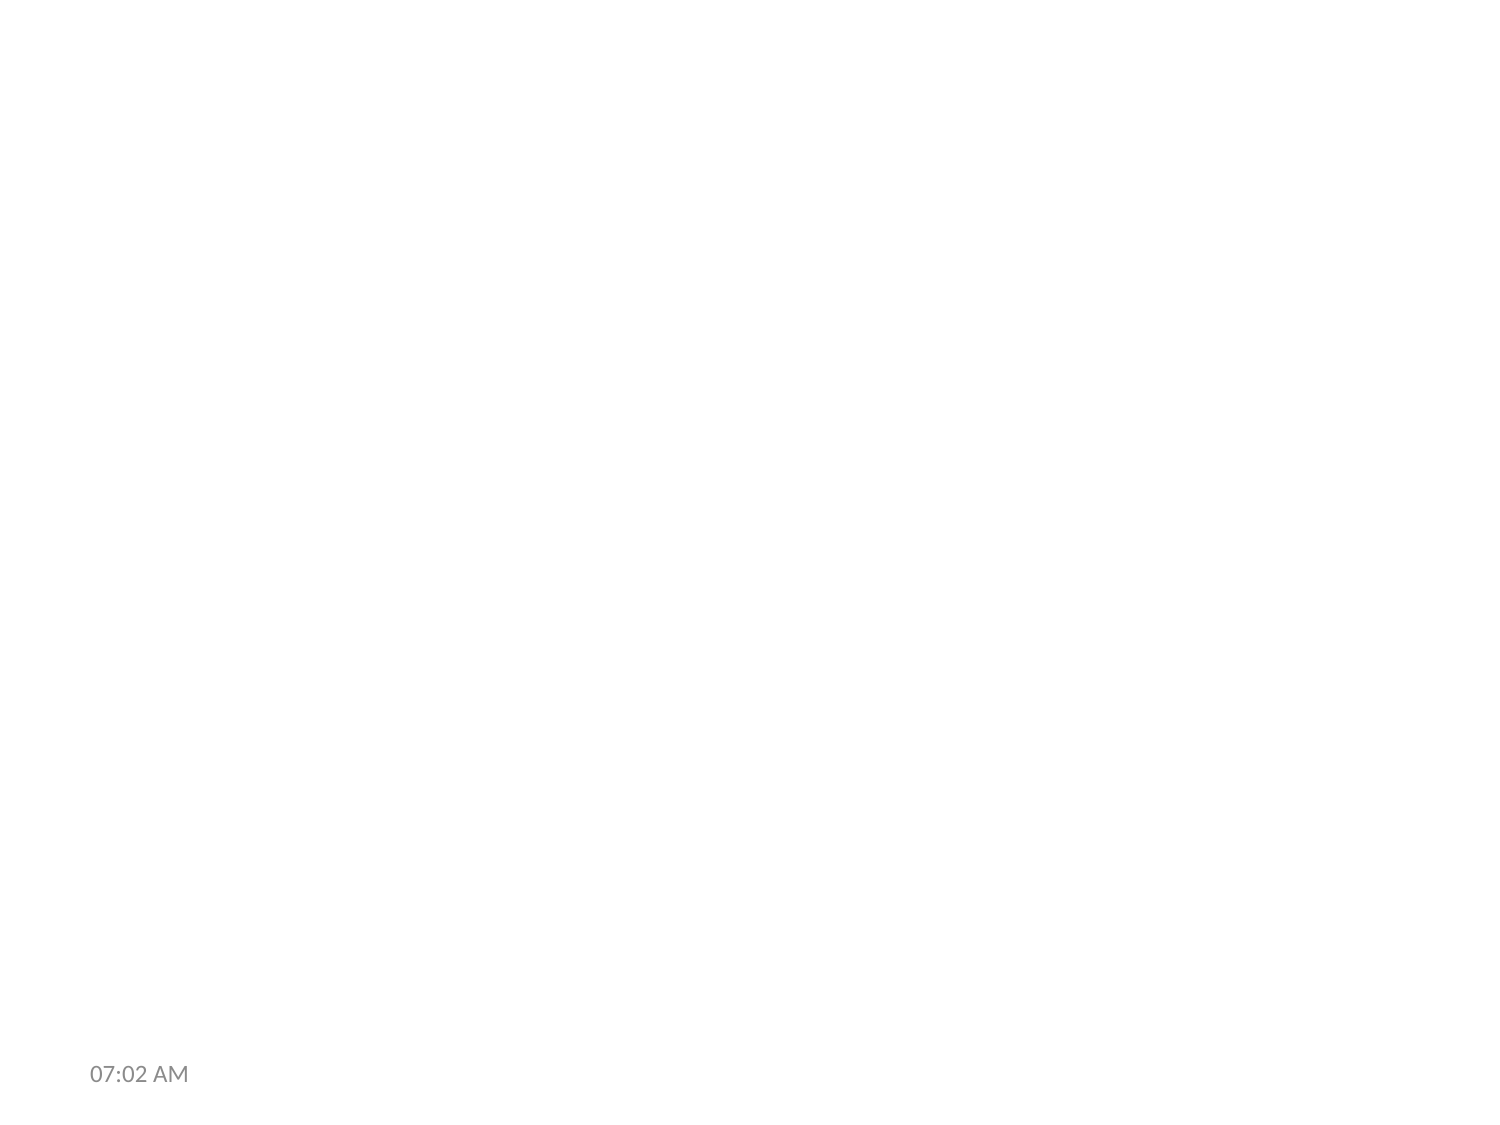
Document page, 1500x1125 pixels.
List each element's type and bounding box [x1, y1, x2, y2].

slide_number [75, 1042, 425, 1103]
